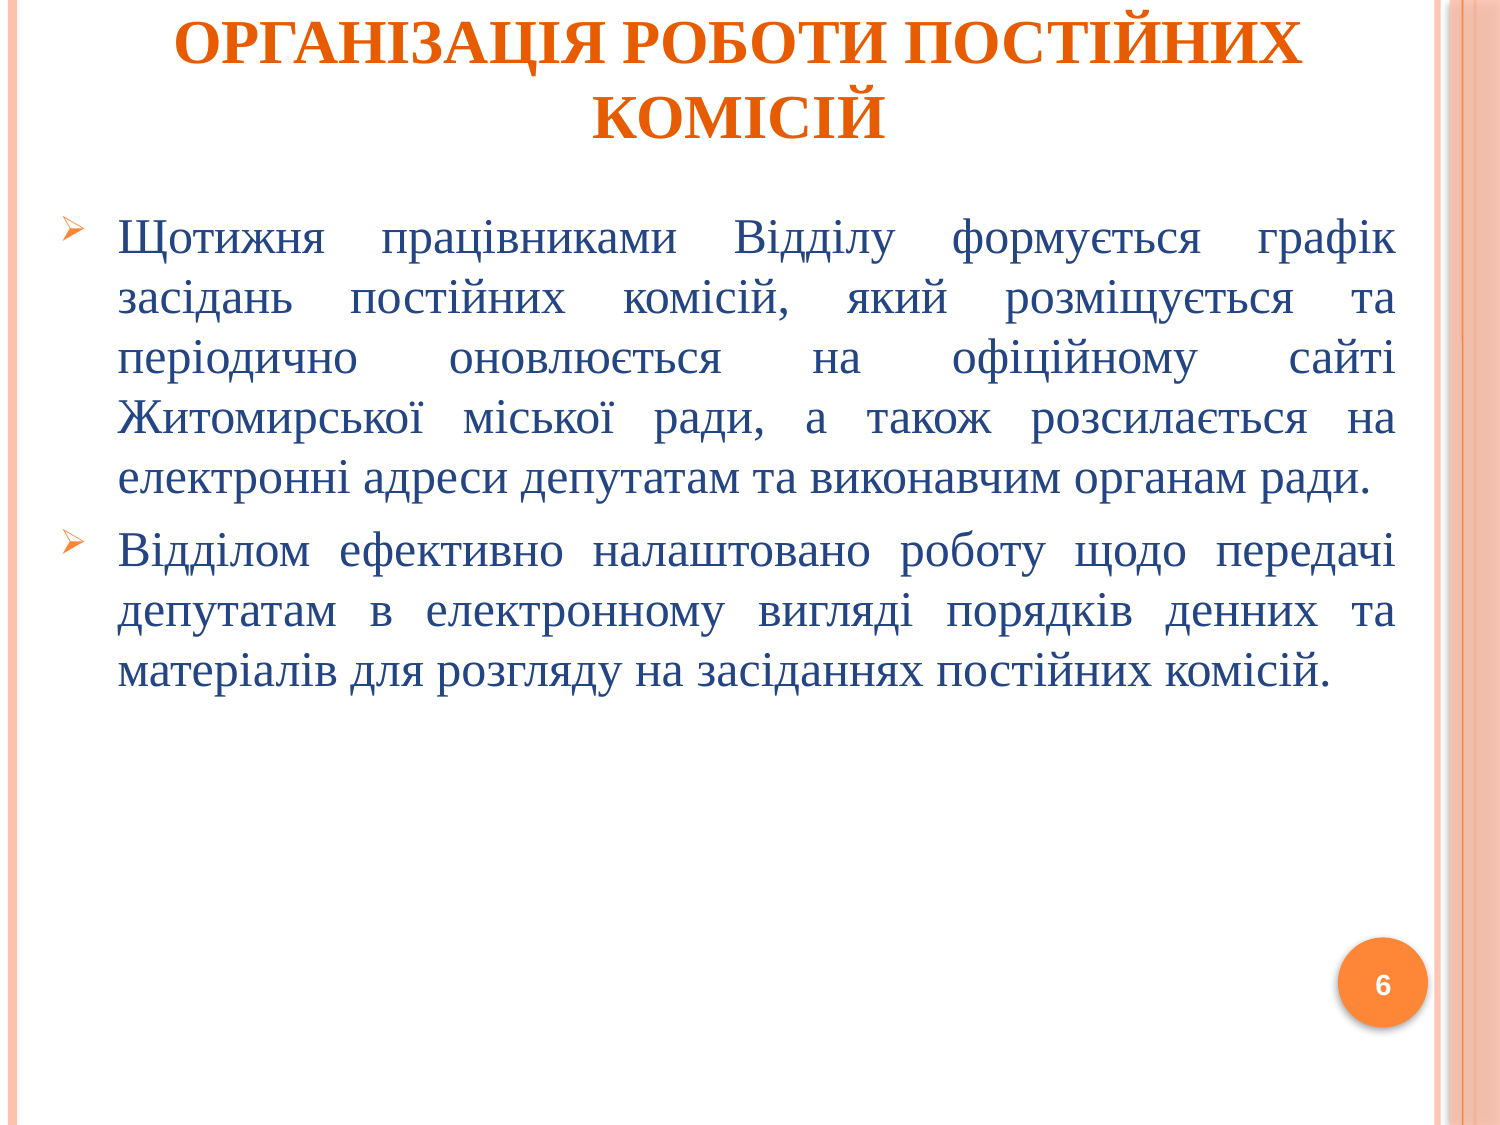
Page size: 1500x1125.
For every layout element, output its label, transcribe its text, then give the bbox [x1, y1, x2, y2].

list Щотижня працівниками Відділу формується графік засідань постійних комісій, який розміщується та періодично оновлюється на офіційному сайті Житомирської міської ради, а також розсилається на електронні адреси депутатам та виконавчим органам ради. Відділом ефективно налаштовано роботу щодо передачі депутатам в електронному вигляді порядків денних та матеріалів для розгляду на засіданнях постійних комісій. [29, 196, 1412, 1012]
slide_number 6 [1333, 940, 1434, 1027]
title Організація роботи постійних комісій [53, 78, 1425, 159]
